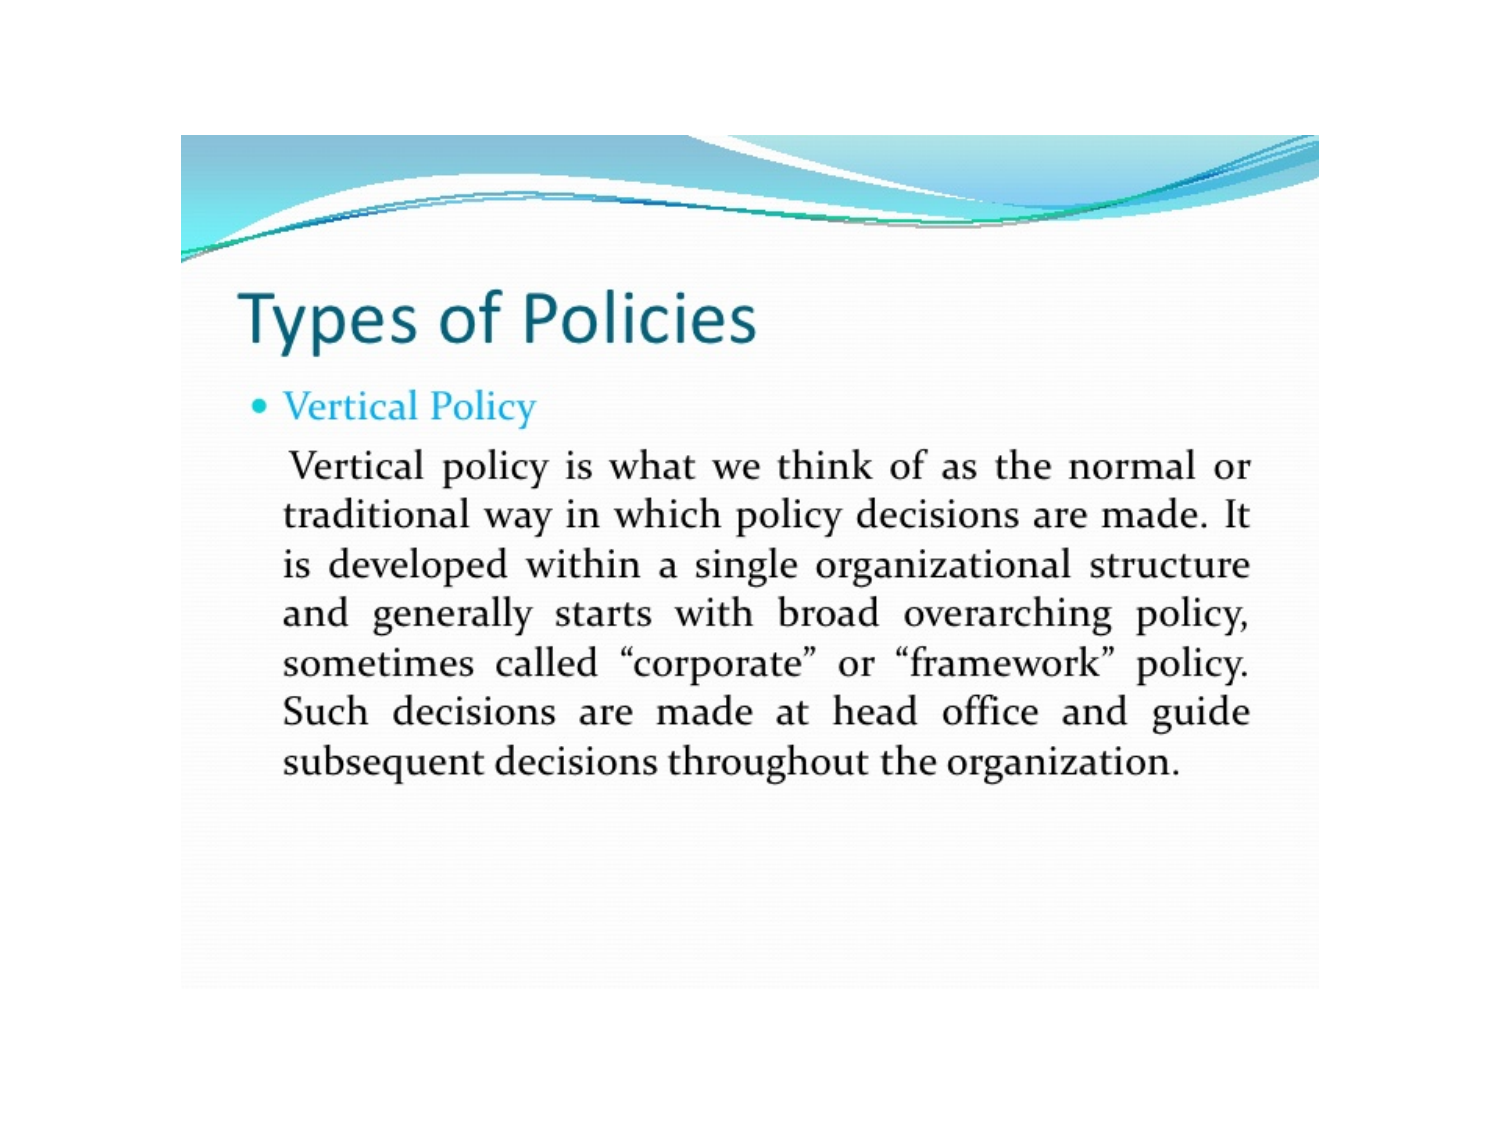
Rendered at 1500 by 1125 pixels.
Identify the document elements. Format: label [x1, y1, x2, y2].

picture [180, 135, 1319, 990]
